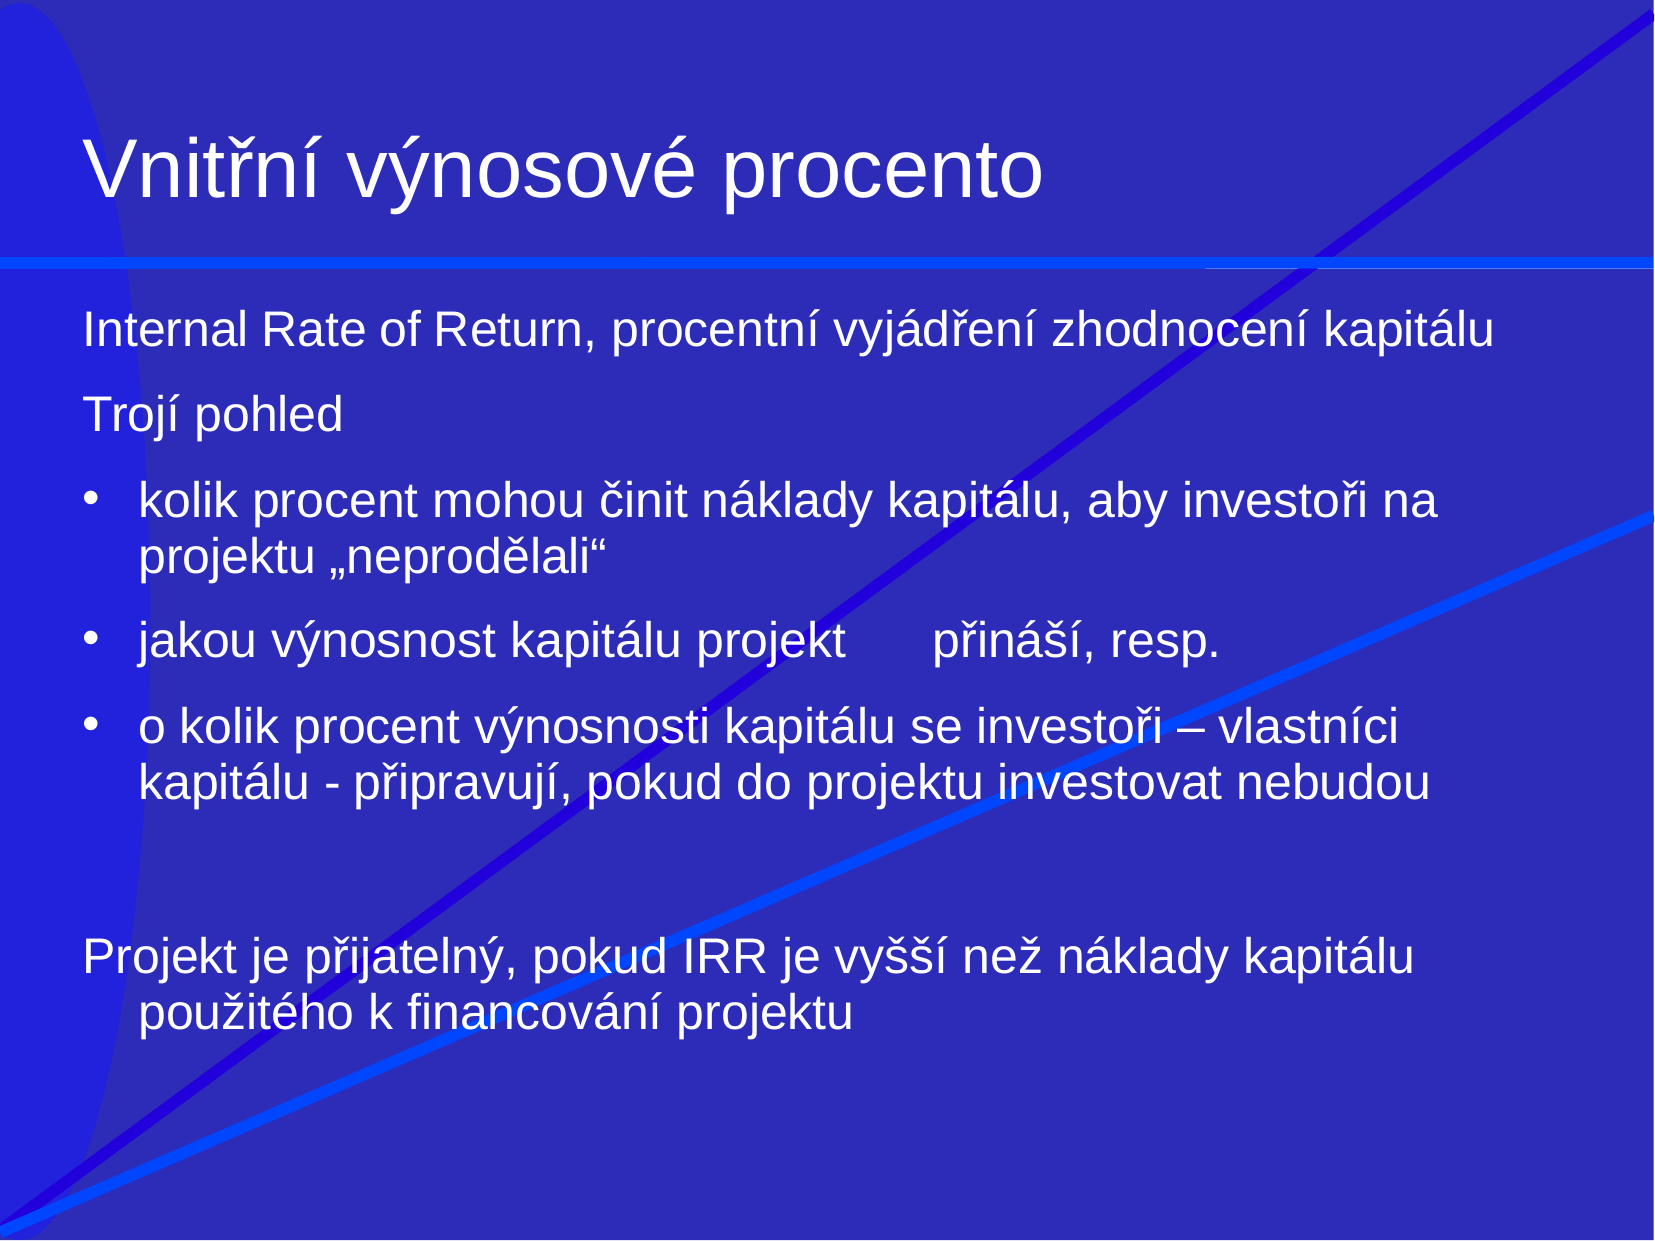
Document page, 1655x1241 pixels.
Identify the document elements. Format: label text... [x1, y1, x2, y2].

text_box Internal Rate of Return, procentní vyjádření zhodnocení kapitálu Trojí pohled kolik procent mohou činit náklady kapitálu, aby investoři na projektu „neprodělali“ jakou výnosnost kapitálu projekt přináší, resp. o kolik procent výnosnosti kapitálu se investoři – vlastníci kapitálu - připravují, pokud do projektu investovat nebudou Projekt je přijatelný, pokud IRR je vyšší než náklady kapitálu použitého k financování projektu [80, 296, 1502, 1041]
title Vnitřní výnosové procento [80, 67, 1574, 321]
